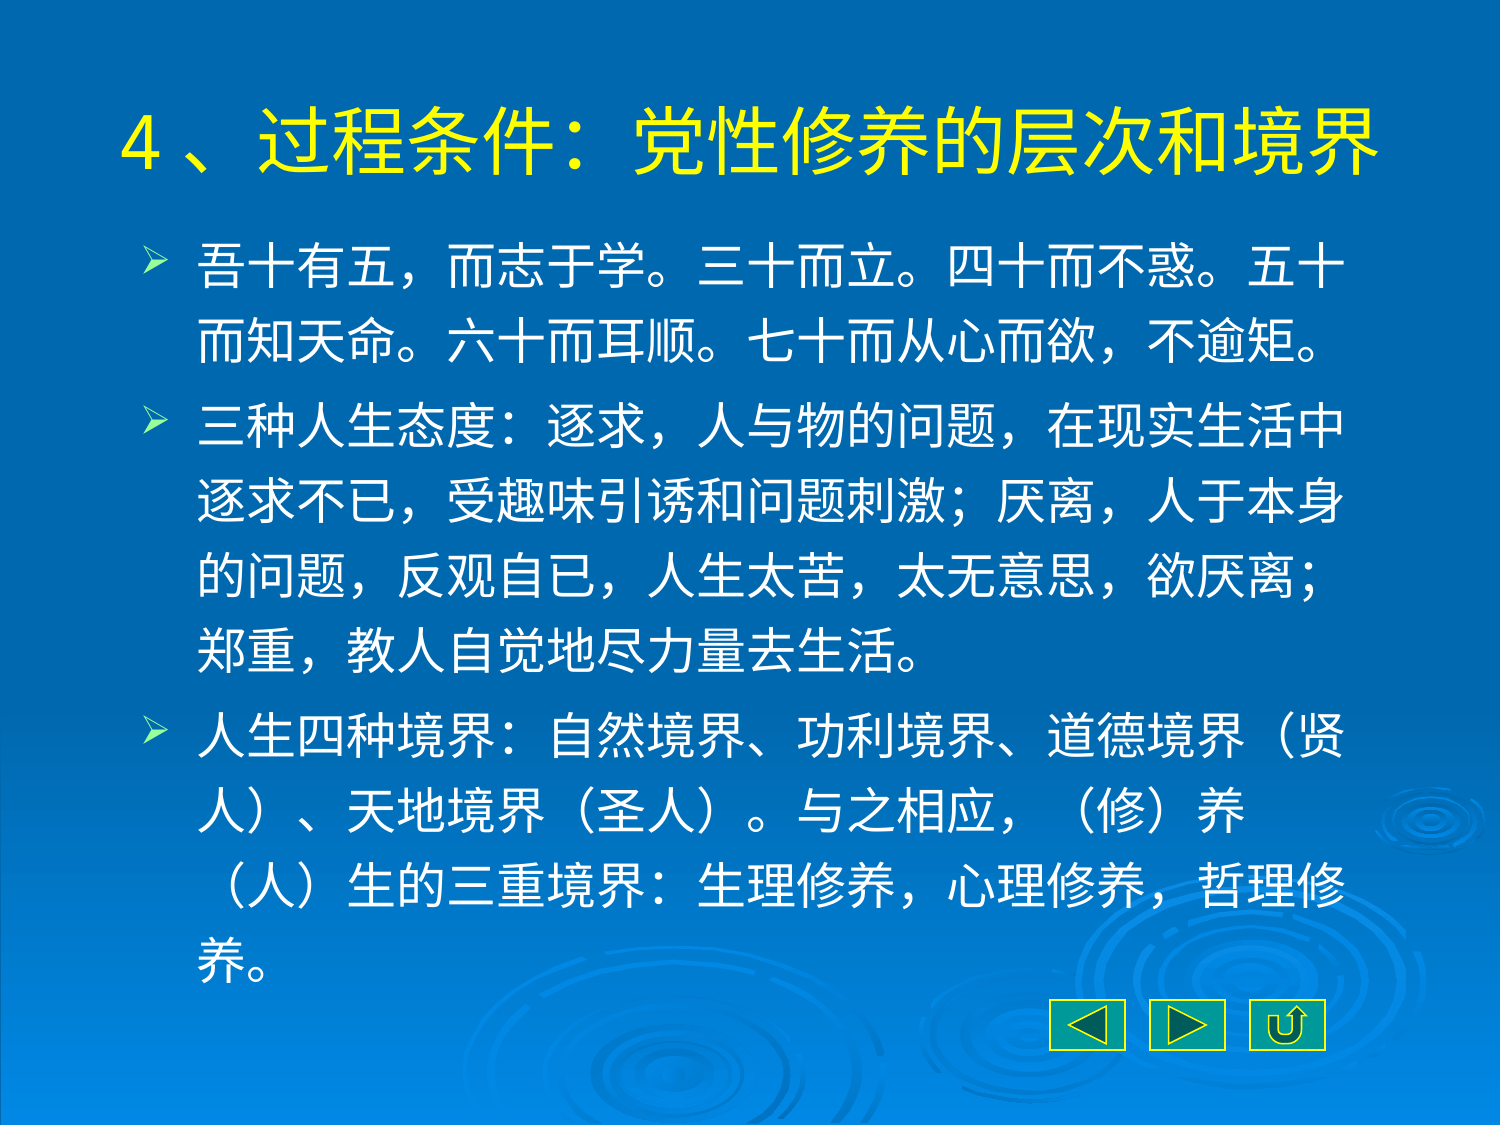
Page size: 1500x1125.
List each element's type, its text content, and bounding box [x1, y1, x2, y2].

list 吾十有五，而志于学。三十而立。四十而不惑。五十而知天命。六十而耳顺。七十而从心而欲，不逾矩。 三种人生态度：逐求，人与物的问题，在现实生活中逐求不已，受趣味引诱和问题刺激；厌离，人于本身的问题，反观自已，人生太苦，太无意思，欲厌离；郑重，教人自觉地尽力量去生活。 人生四种境界：自然境界、功利境界、道德境界（贤人）、天地境界（圣人）。与之相应，（修）养（人）生的三重境界：生理修养，心理修养，哲理修养。 [124, 212, 1376, 1001]
title 4、过程条件：党性修养的层次和境界 [74, 45, 1426, 233]
text_box [1149, 999, 1225, 1051]
text_box [1049, 999, 1125, 1051]
text_box [1249, 999, 1325, 1051]
